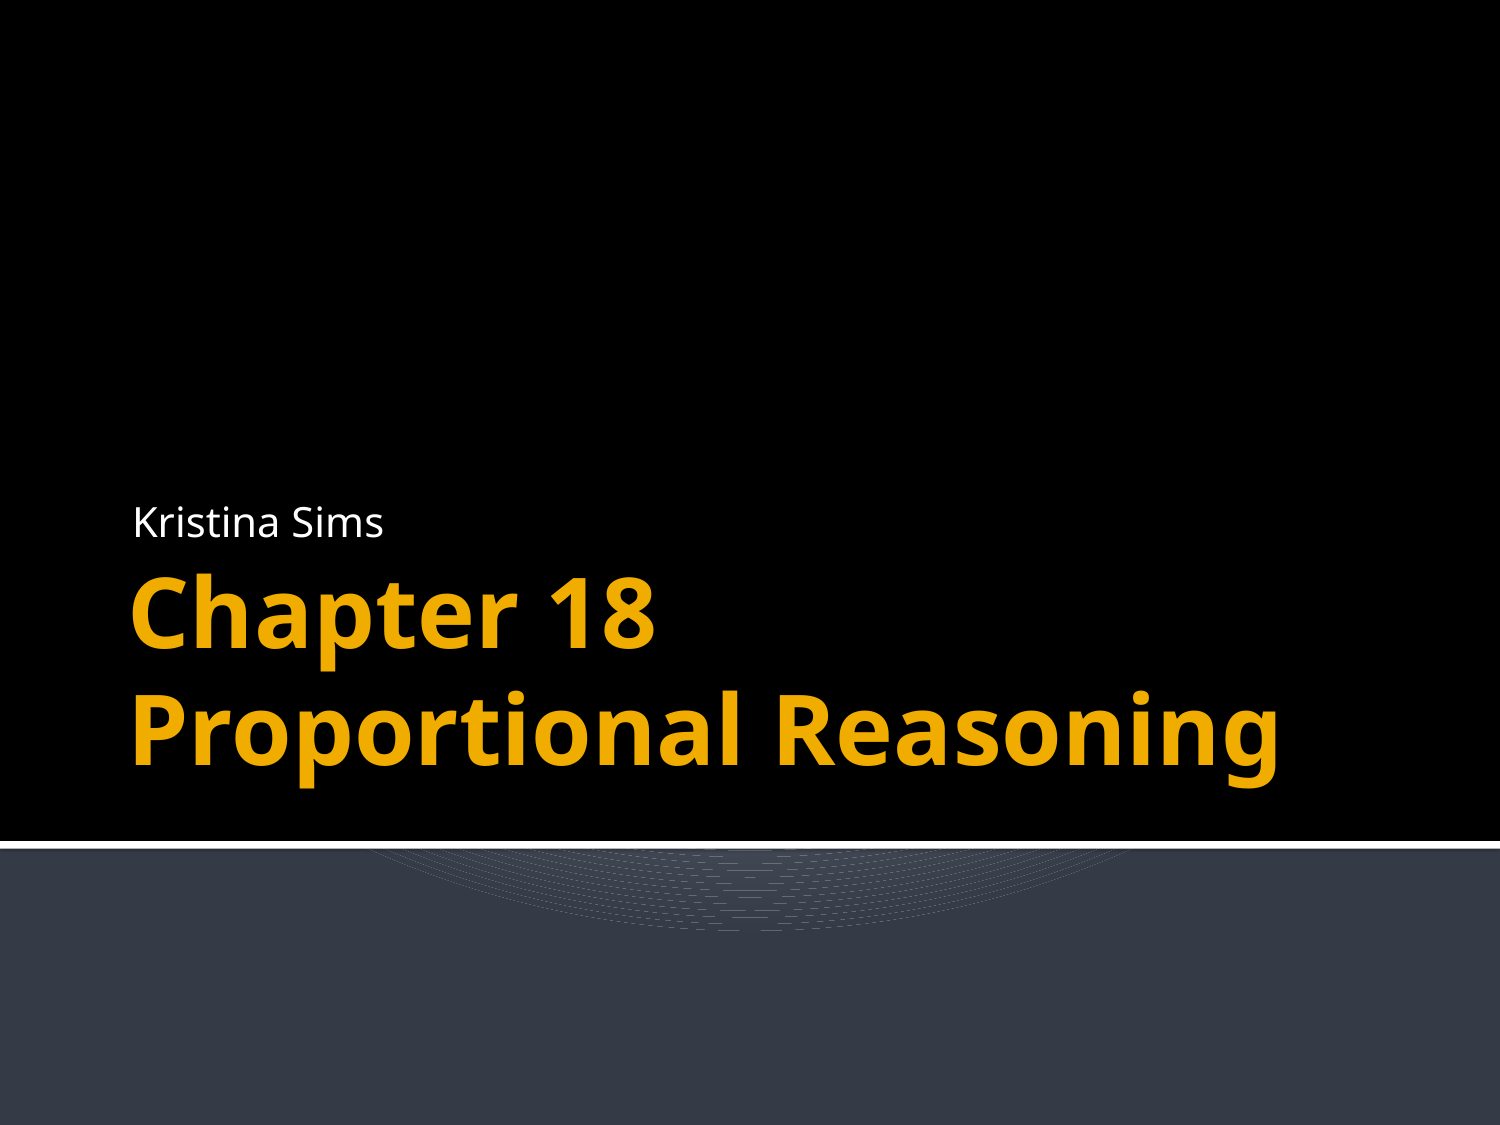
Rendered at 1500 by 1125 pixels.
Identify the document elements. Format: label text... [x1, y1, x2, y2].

title Chapter 18 Proportional Reasoning [112, 550, 1438, 825]
subtitle Kristina Sims [112, 299, 1438, 546]
